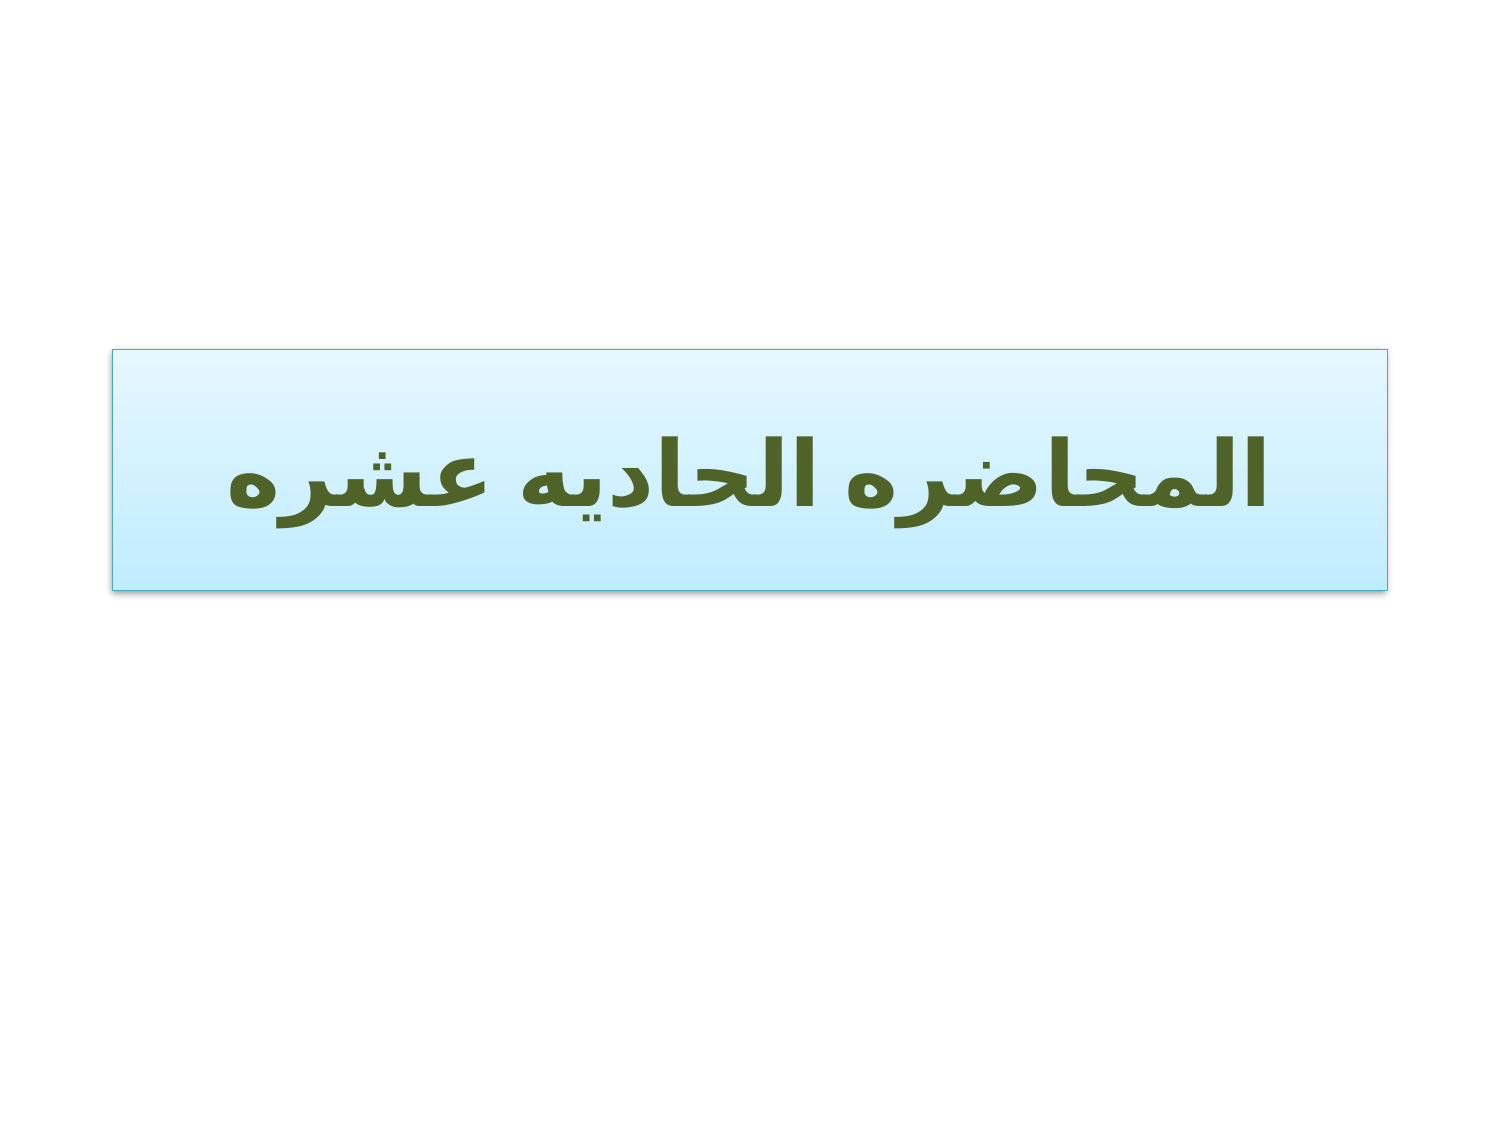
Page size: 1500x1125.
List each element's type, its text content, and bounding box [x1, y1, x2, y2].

title المحاضره الحاديه عشره [112, 349, 1388, 591]
